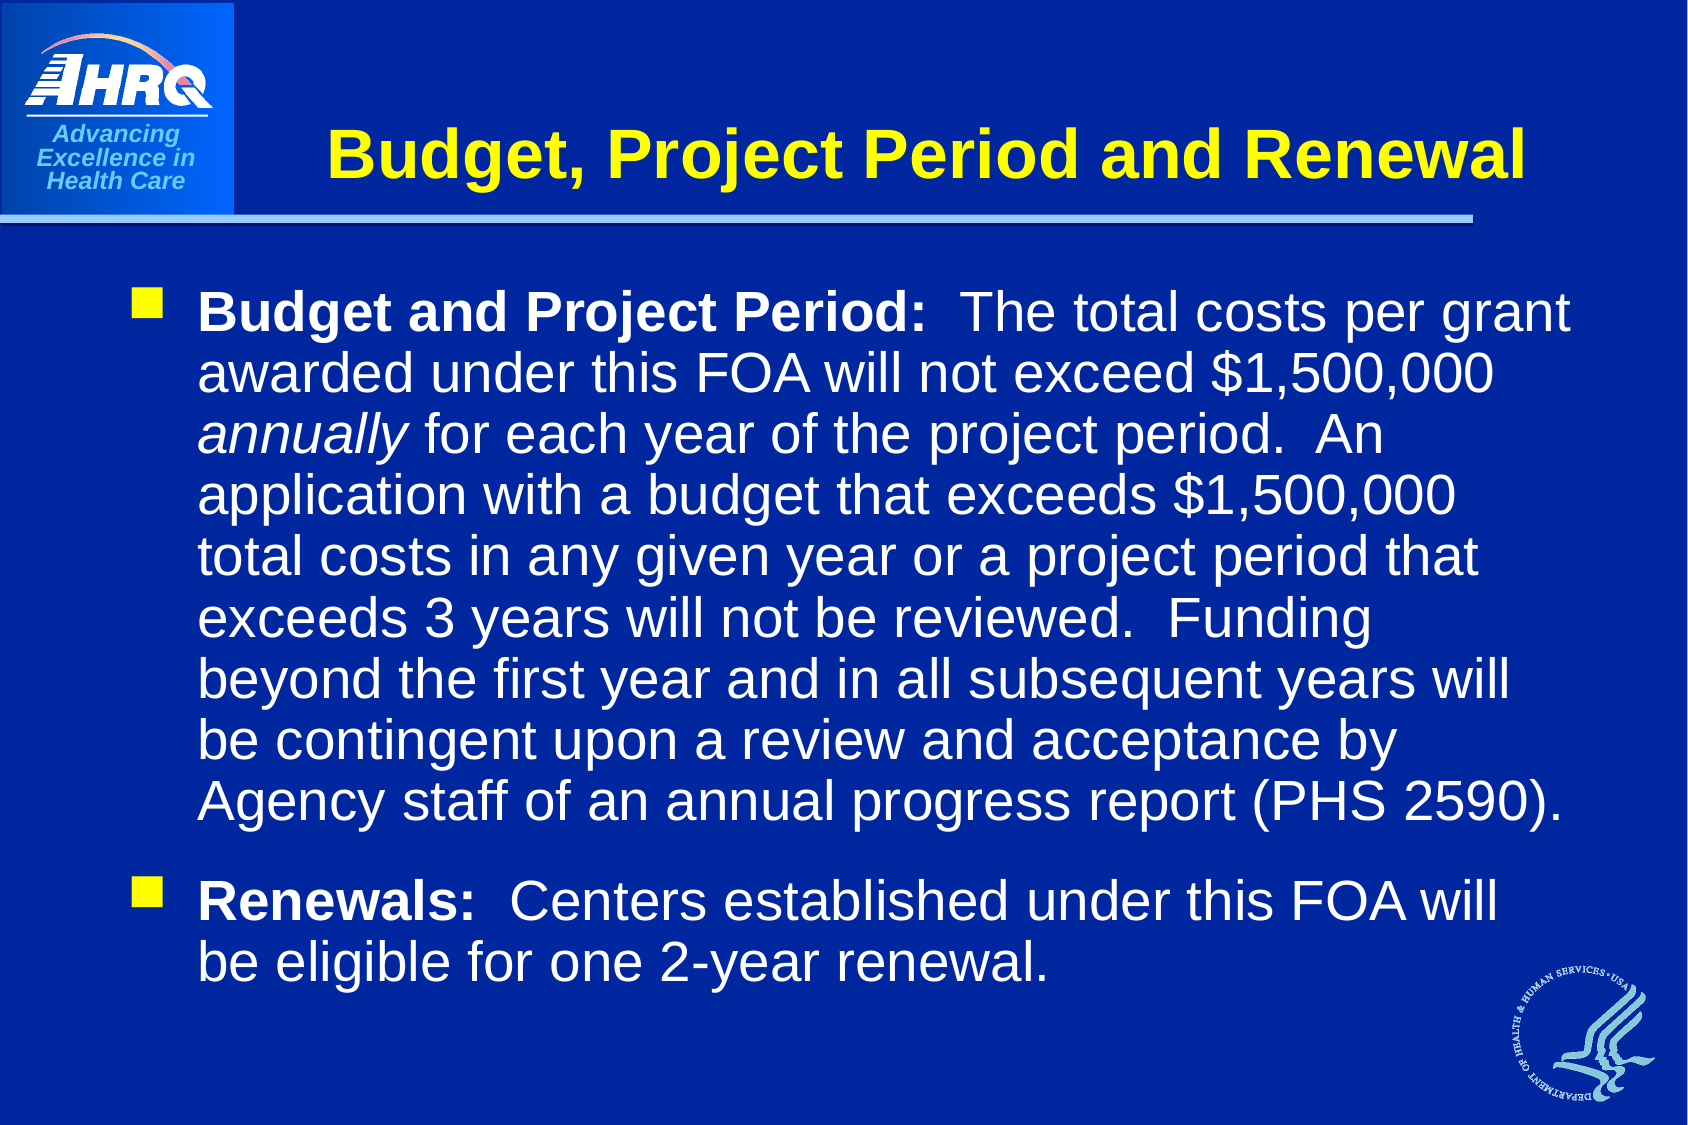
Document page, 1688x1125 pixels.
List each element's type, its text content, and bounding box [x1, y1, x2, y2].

title Budget, Project Period and Renewal [268, 56, 1588, 202]
picture [1493, 950, 1670, 1123]
list Budget and Project Period: The total costs per grant awarded under this FOA will not exceed $1,500,000 annually for each year of the project period. An application with a budget that exceeds $1,500,000 total costs in any given year or a project period that exceeds 3 years will not be reviewed. Funding beyond the first year and in all subsequent years will be contingent upon a review and acceptance by Agency staff of an annual progress report (PHS 2590). Renewals: Centers established under this FOA will be eligible for one 2-year renewal. [111, 274, 1588, 1051]
picture [9, 12, 229, 133]
